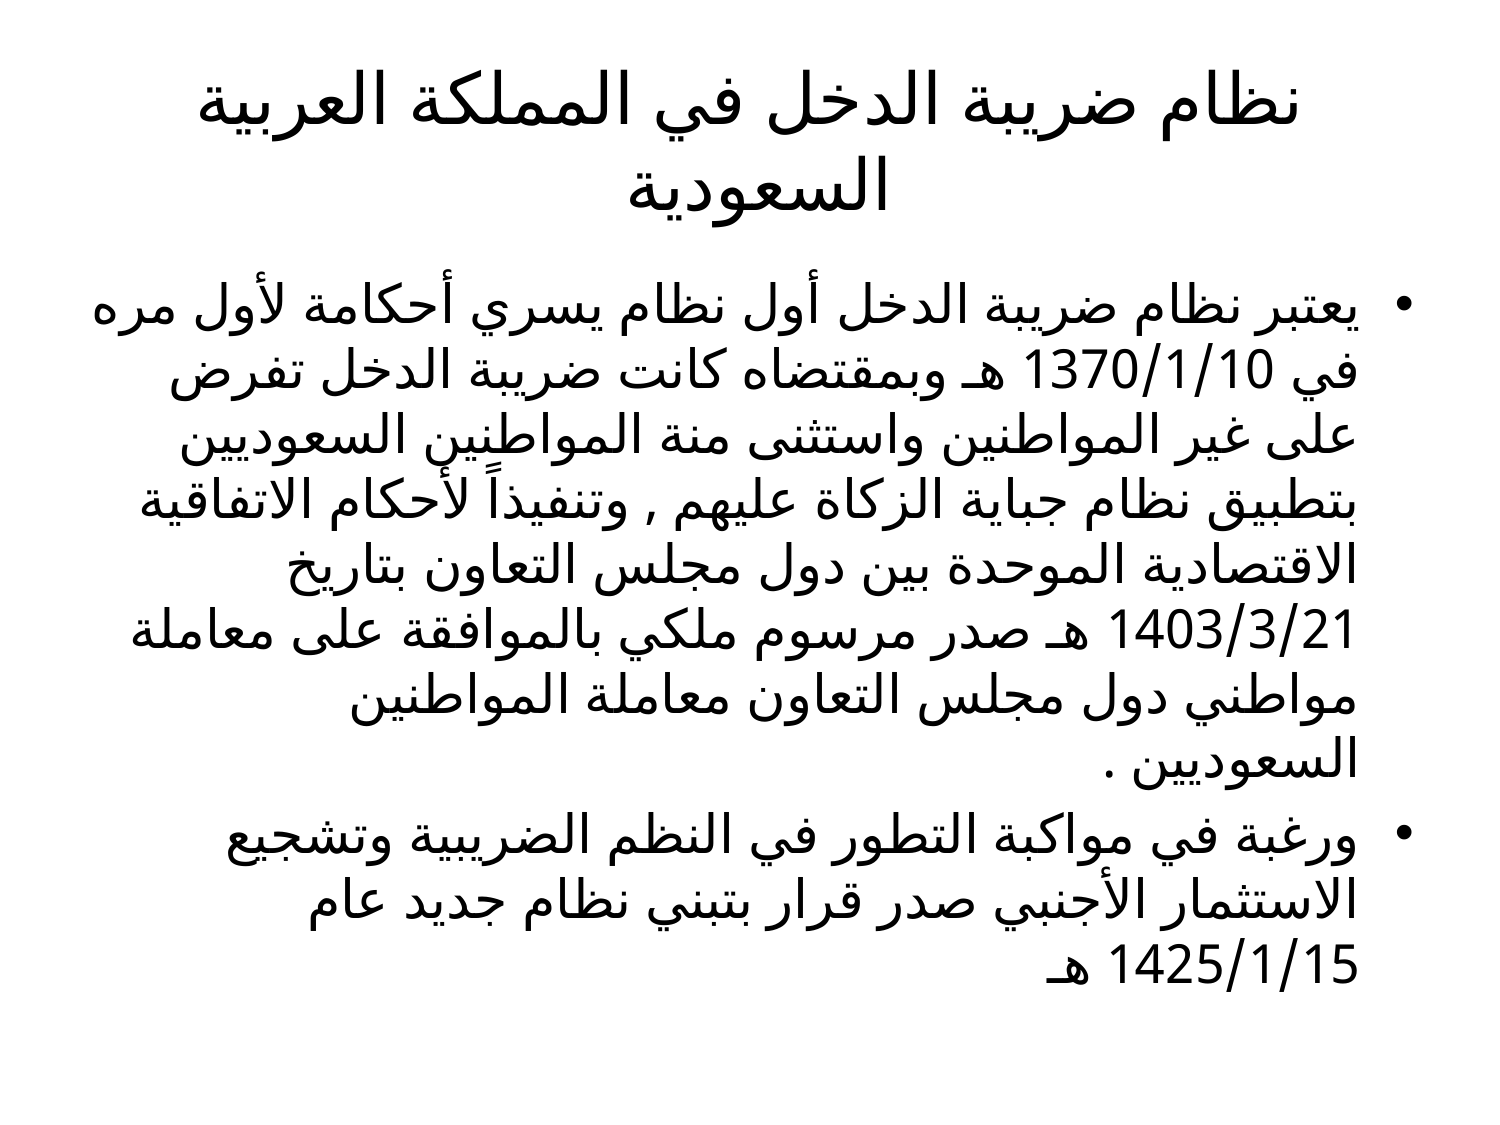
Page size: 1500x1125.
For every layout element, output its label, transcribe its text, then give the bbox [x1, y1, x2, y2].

list يعتبر نظام ضريبة الدخل أول نظام يسري أحكامة لأول مره في 1370/1/10 هـ وبمقتضاه كانت ضريبة الدخل تفرض على غير المواطنين واستثنى منة المواطنين السعوديين بتطبيق نظام جباية الزكاة عليهم , وتنفيذاً لأحكام الاتفاقية الاقتصادية الموحدة بين دول مجلس التعاون بتاريخ 1403/3/21 هـ صدر مرسوم ملكي بالموافقة على معاملة مواطني دول مجلس التعاون معاملة المواطنين السعوديين . ورغبة في مواكبة التطور في النظم الضريبية وتشجيع الاستثمار الأجنبي صدر قرار بتبني نظام جديد عام 1425/1/15 هـ [75, 262, 1425, 1005]
title نظام ضريبة الدخل في المملكة العربية السعودية [75, 45, 1425, 233]
